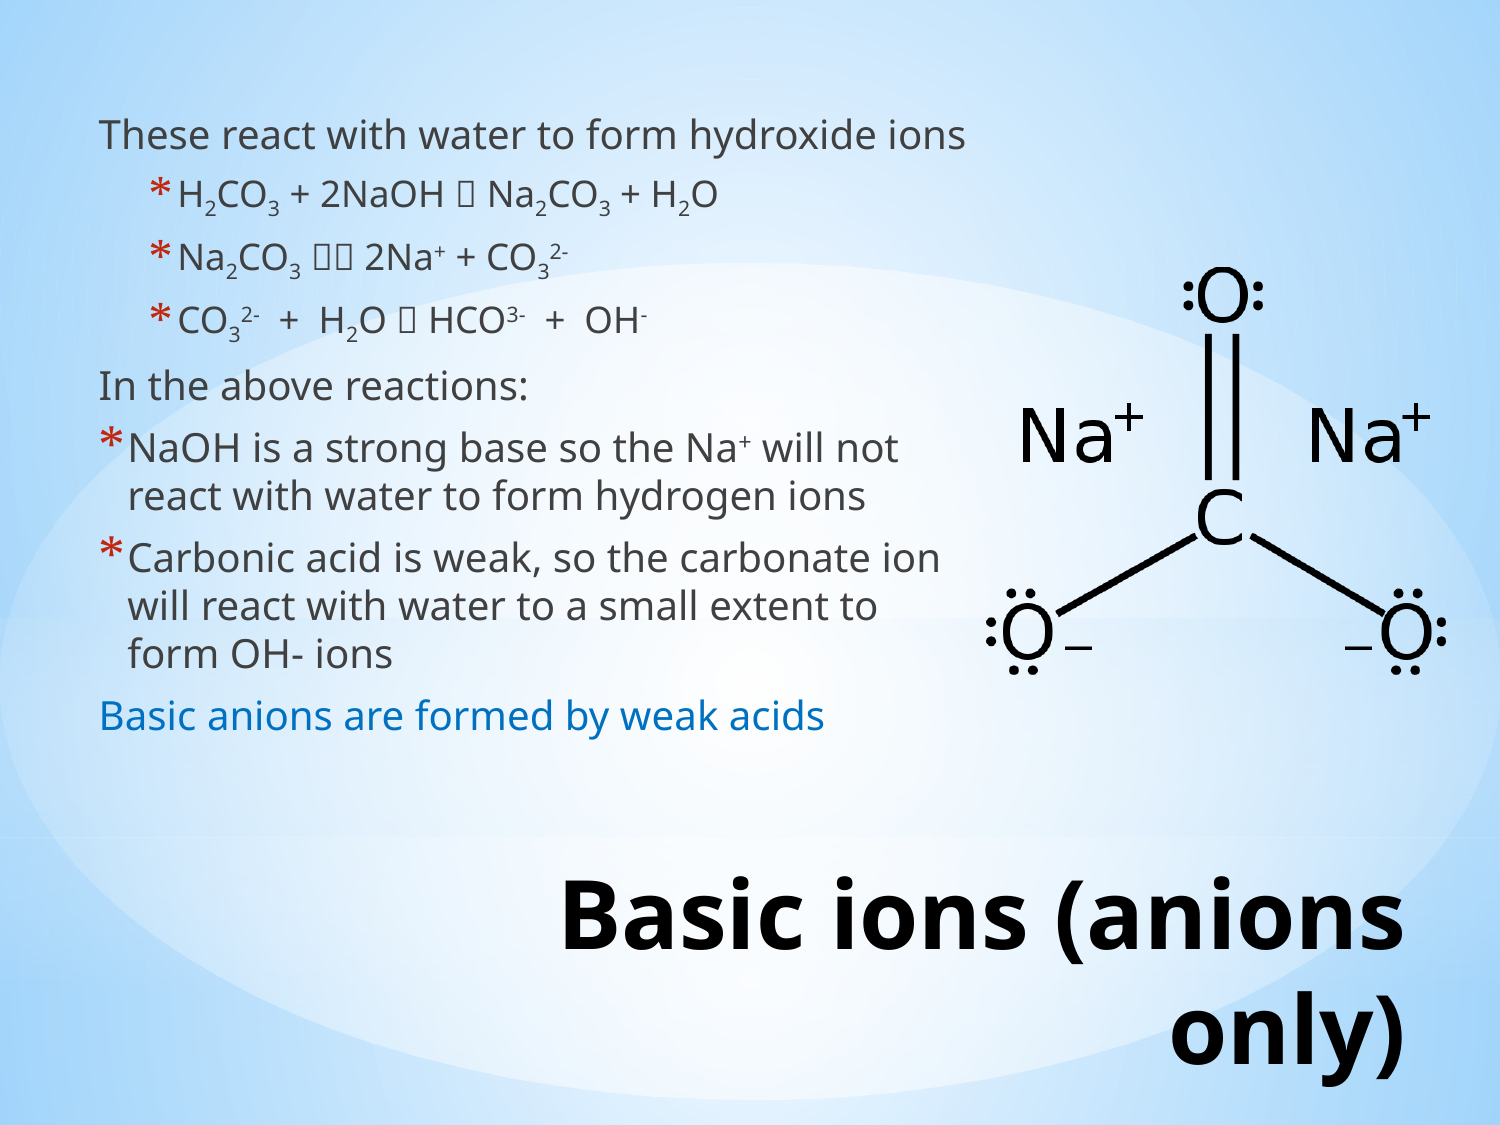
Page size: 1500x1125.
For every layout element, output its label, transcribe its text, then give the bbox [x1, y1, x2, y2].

list These react with water to form hydroxide ions H2CO3 + 2NaOH  Na2CO3 + H2O Na2CO3  2Na+ + CO32- CO32- + H2O  HCO3- + OH- In the above reactions: NaOH is a strong base so the Na+ will not react with water to form hydrogen ions Carbonic acid is weak, so the carbonate ion will react with water to a small extent to form OH- ions Basic anions are formed by weak acids [76, 101, 987, 793]
picture [985, 266, 1446, 676]
title Basic ions (anions only) [312, 846, 1422, 1034]
